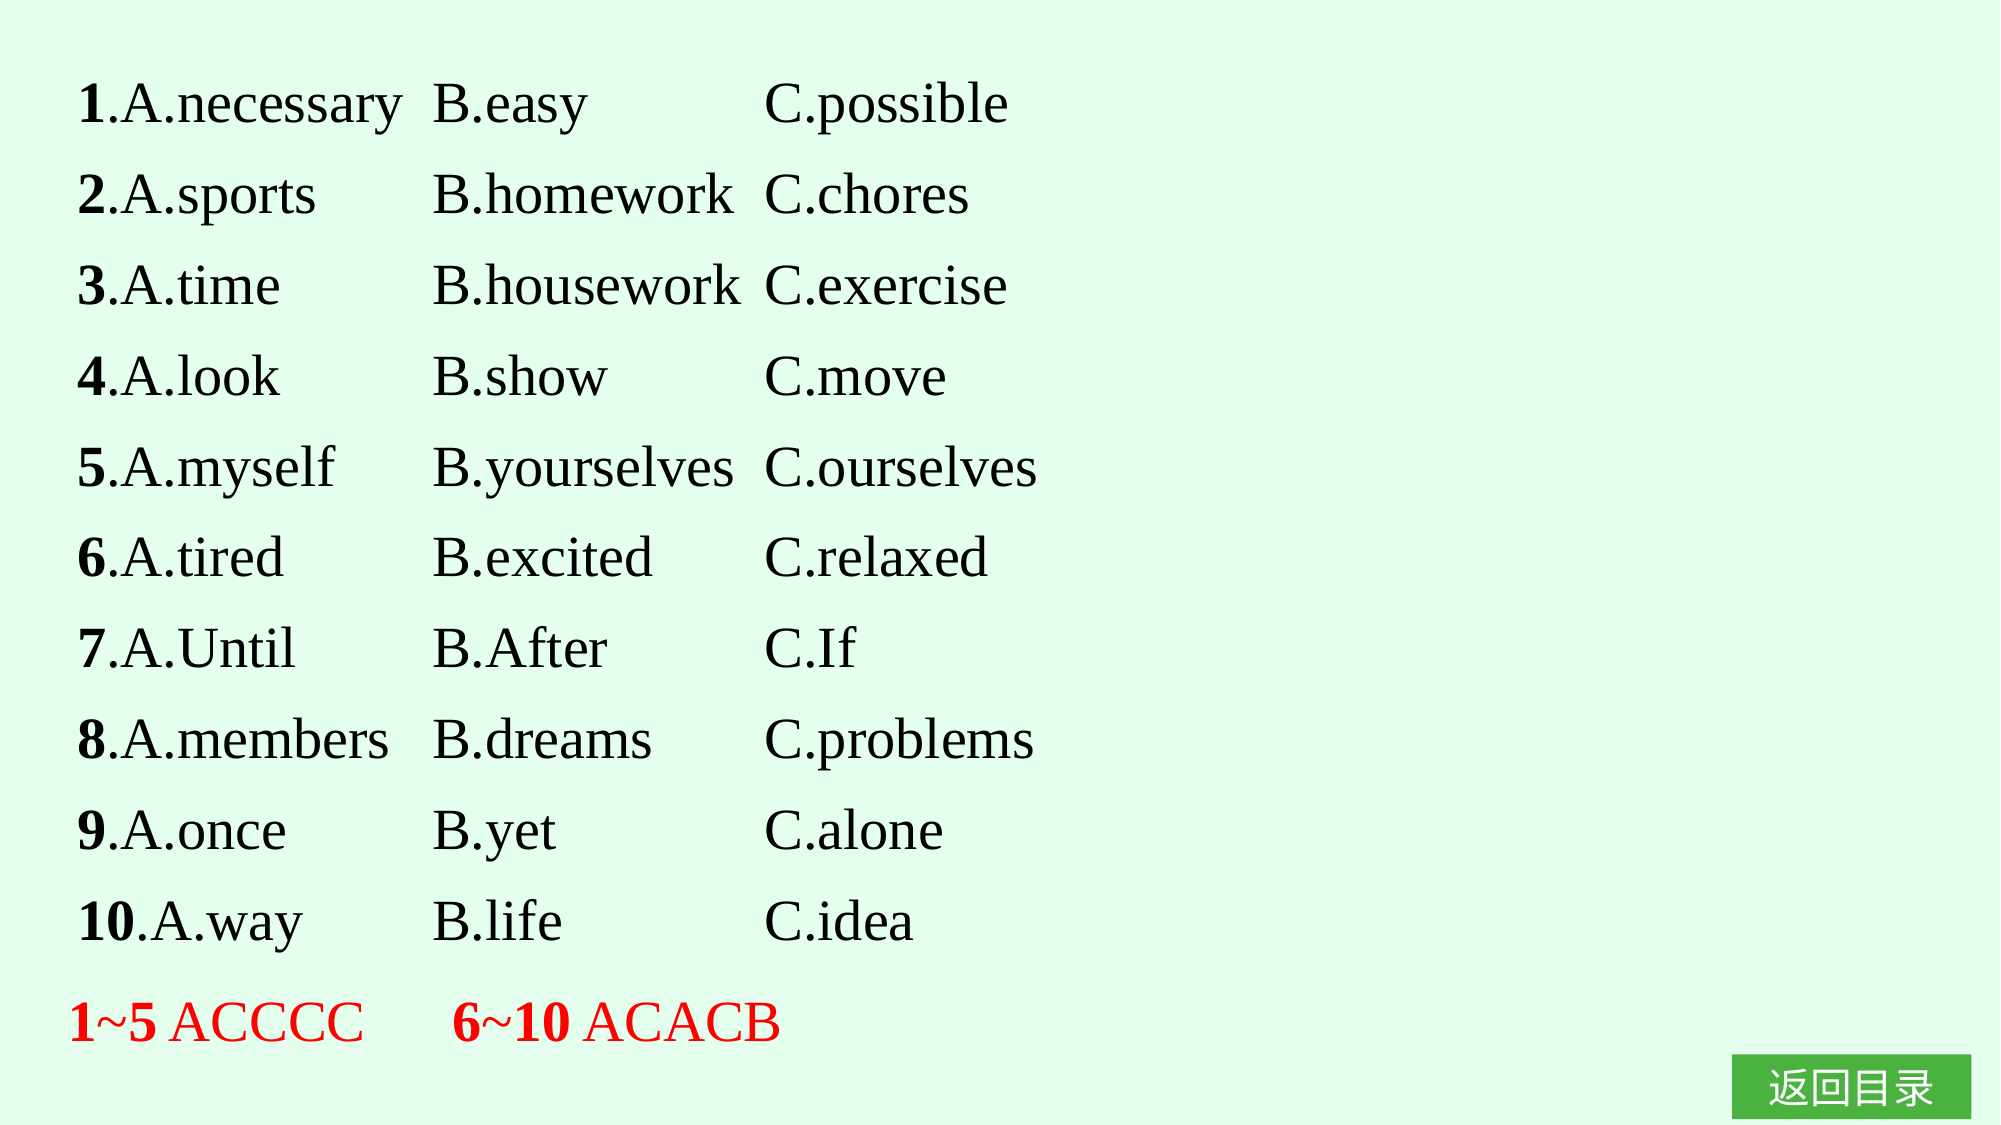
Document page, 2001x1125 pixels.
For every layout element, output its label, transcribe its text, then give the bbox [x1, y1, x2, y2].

text_box 1~5 ACCCC 6~10 ACACB [52, 955, 812, 1061]
text_box 1.A.necessary B.easy C.possible 2.A.sports B.homework C.chores 3.A.time B.housework C.exercise 4.A.look B.show C.move 5.A.myself B.yourselves C.ourselves 6.A.tired B.excited C.relaxed 7.A.Until B.After C.If 8.A.members B.dreams C.problems 9.A.once B.yet C.alone 10.A.way B.life C.idea [62, 35, 1938, 960]
